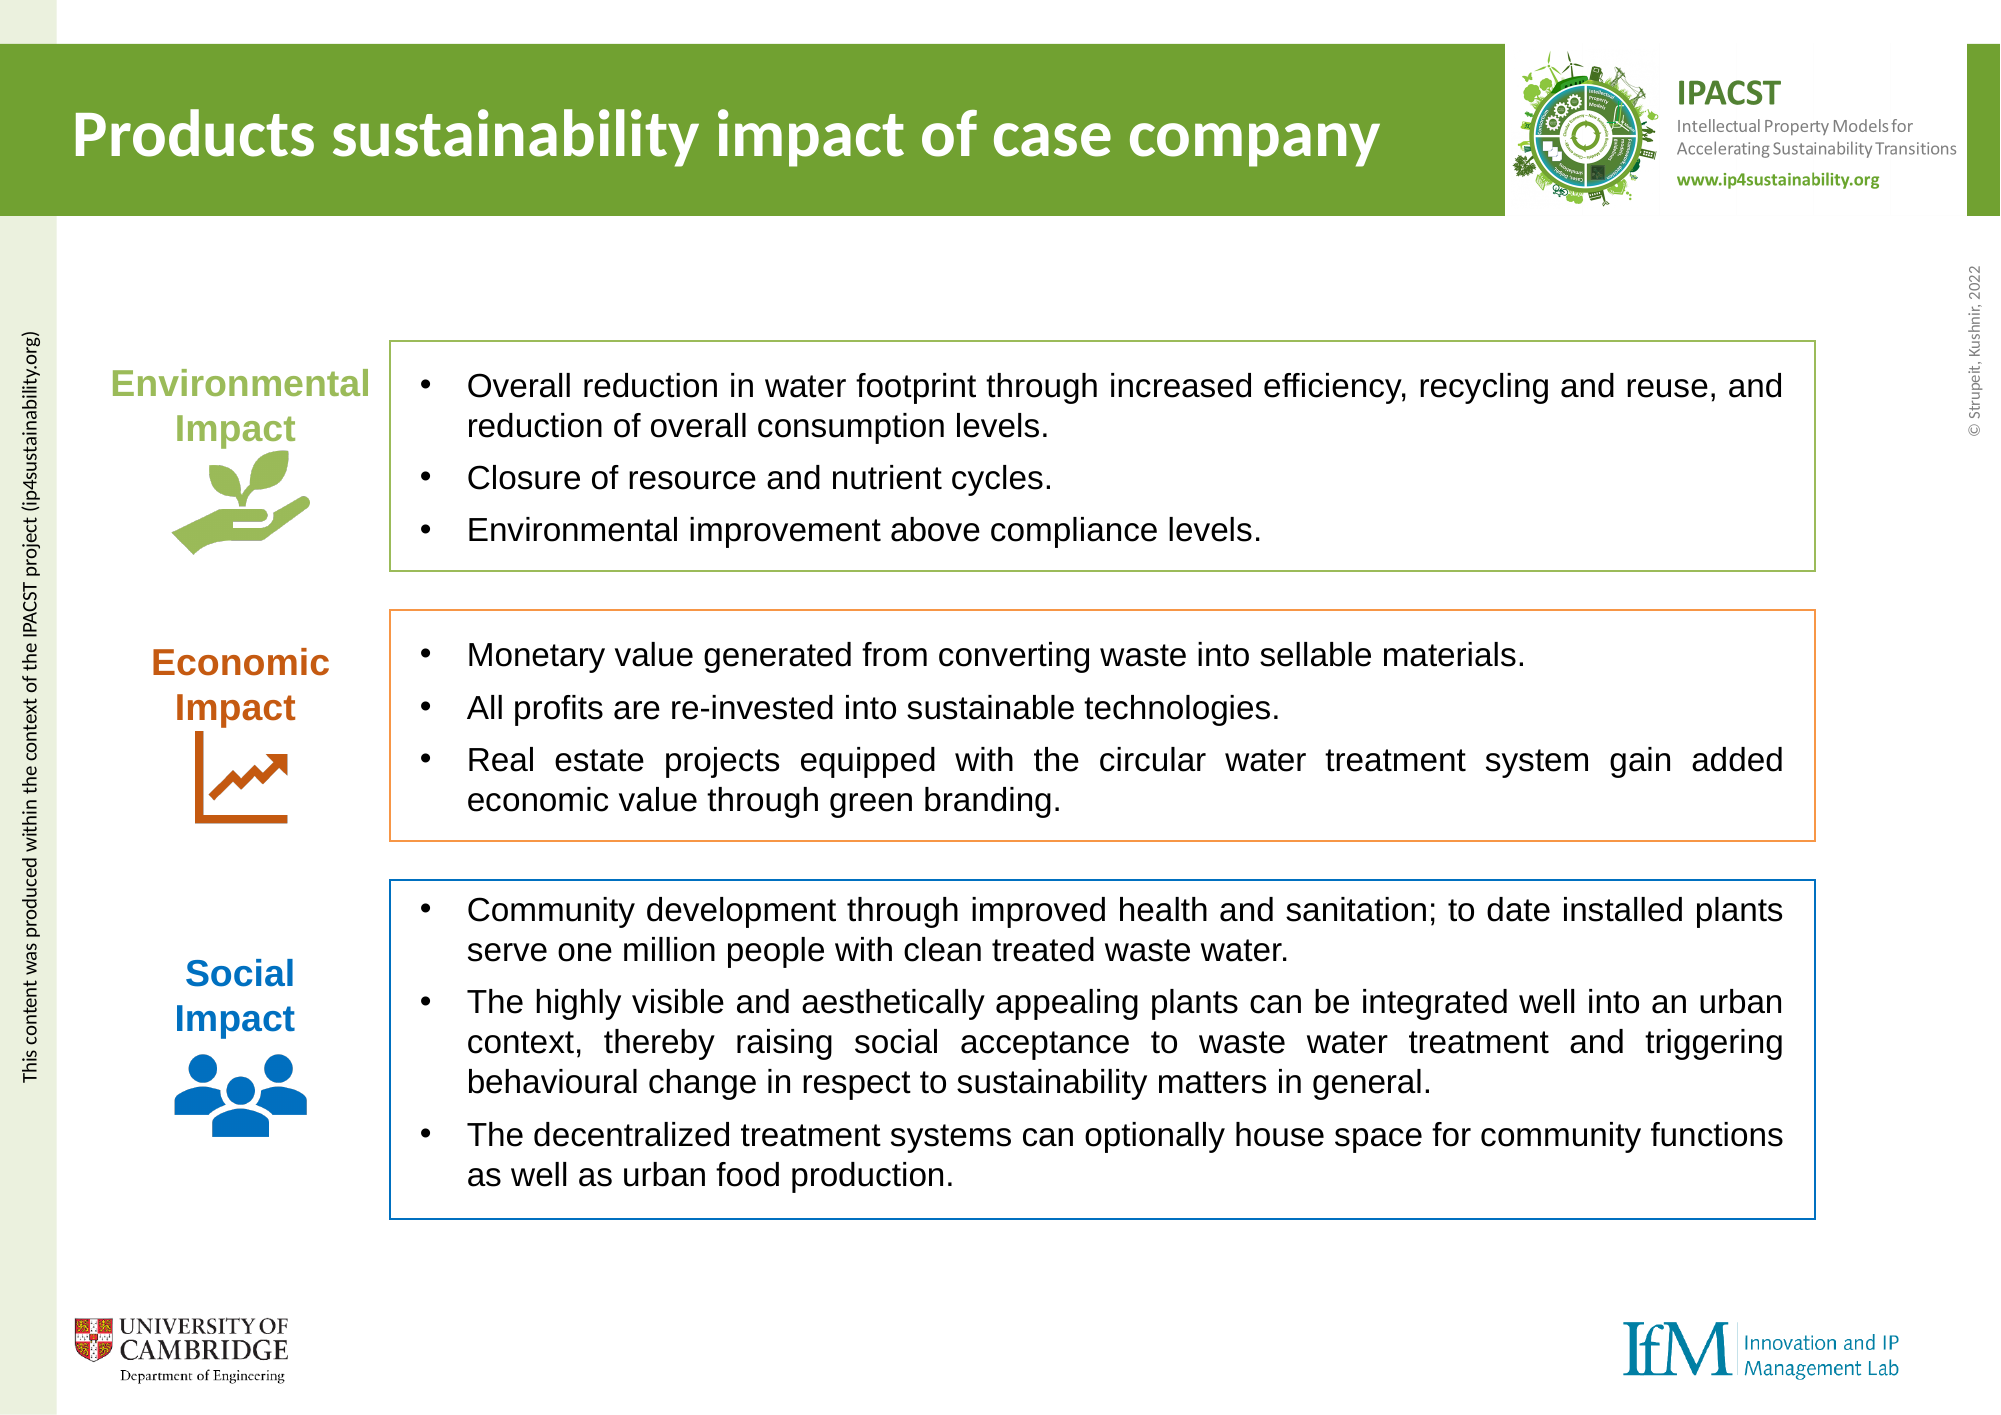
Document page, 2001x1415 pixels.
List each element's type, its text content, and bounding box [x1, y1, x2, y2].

text_box Social Impact [152, 941, 328, 1047]
picture [1677, 1322, 1715, 1362]
text_box Overall reduction in water footprint through increased efficiency, recycling and reuse, and reduction of overall consumption levels. Closure of resource and nutrient cycles. Environmental improvement above compliance levels. [389, 340, 1816, 572]
picture [1637, 1322, 1663, 1373]
picture [74, 1317, 288, 1386]
picture [175, 712, 306, 842]
picture [165, 1020, 316, 1171]
picture [1652, 1325, 1669, 1373]
text_box Monetary value generated from converting waste into sellable materials. All profits are re-invested into sustainable technologies. Real estate projects equipped with the circular water treatment system gain added economic value through green branding. [389, 609, 1816, 842]
picture [1504, 43, 1968, 216]
picture [1623, 1322, 1905, 1380]
picture [1623, 1325, 1629, 1373]
text_box Products sustainability impact of case company [0, 43, 2000, 217]
picture [165, 427, 316, 578]
text_box Economic Impact [128, 630, 354, 736]
text_box Community development through improved health and sanitation; to date installed plants serve one million people with clean treated waste water. The highly visible and aesthetically appealing plants can be integrated well into an urban context, thereby raising social acceptance to waste water treatment and triggering behavioural change in respect to sustainability matters in general. The decentralized treatment systems can optionally house space for community functions as well as urban food production. [389, 879, 1816, 1220]
text_box Environmental Impact [91, 351, 390, 457]
